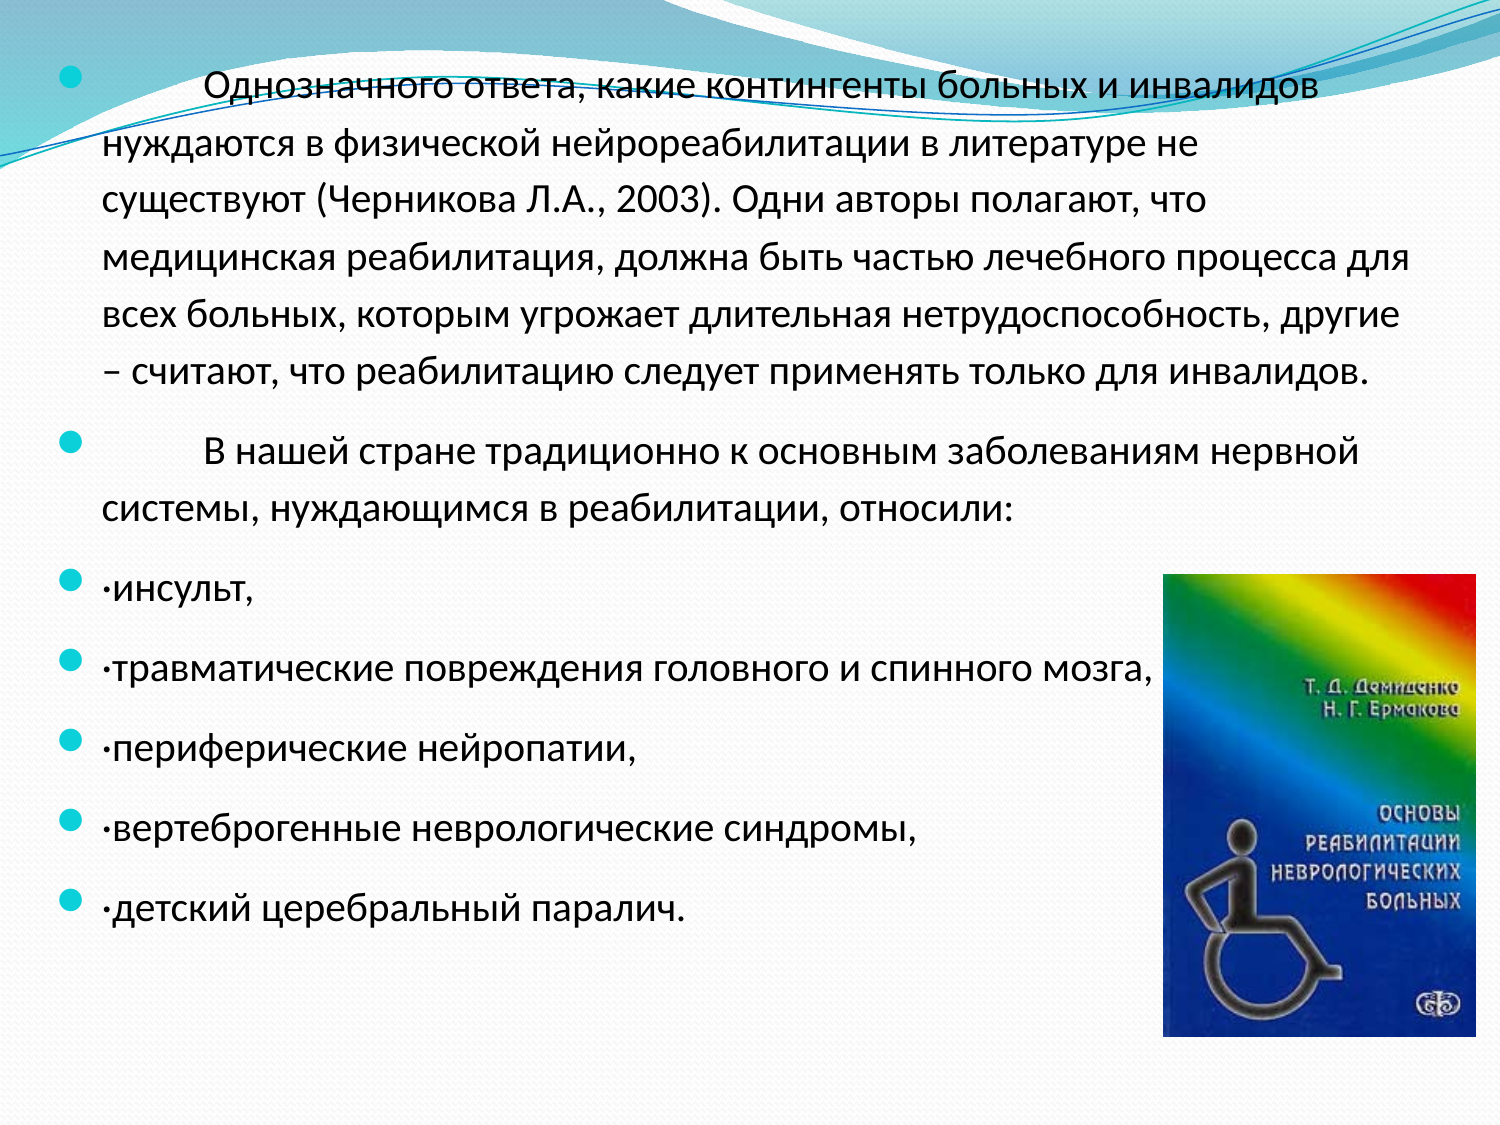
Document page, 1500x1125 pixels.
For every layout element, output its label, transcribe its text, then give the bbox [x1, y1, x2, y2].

picture [1163, 573, 1477, 1037]
list Однозначного ответа, какие контингенты больных и инвалидов нуждаются в физической нейрореабилитации в литературе не существуют (Черникова Л.А., 2003). Одни авторы полагают, что медицинская реабилитация, должна быть частью лечебного процесса для всех больных, которым угрожает длительная нетрудоспособность, другие – считают, что реабилитацию следует применять только для инвалидов. В нашей стране традиционно к основным заболеваниям нервной системы, нуждающимся в реабилитации, относили: ·инсульт, ·травматические повреждения головного и спинного мозга, ·периферические нейропатии, ·вертеброгенные неврологические синдромы, ·детский церебральный паралич. [41, 42, 1427, 965]
